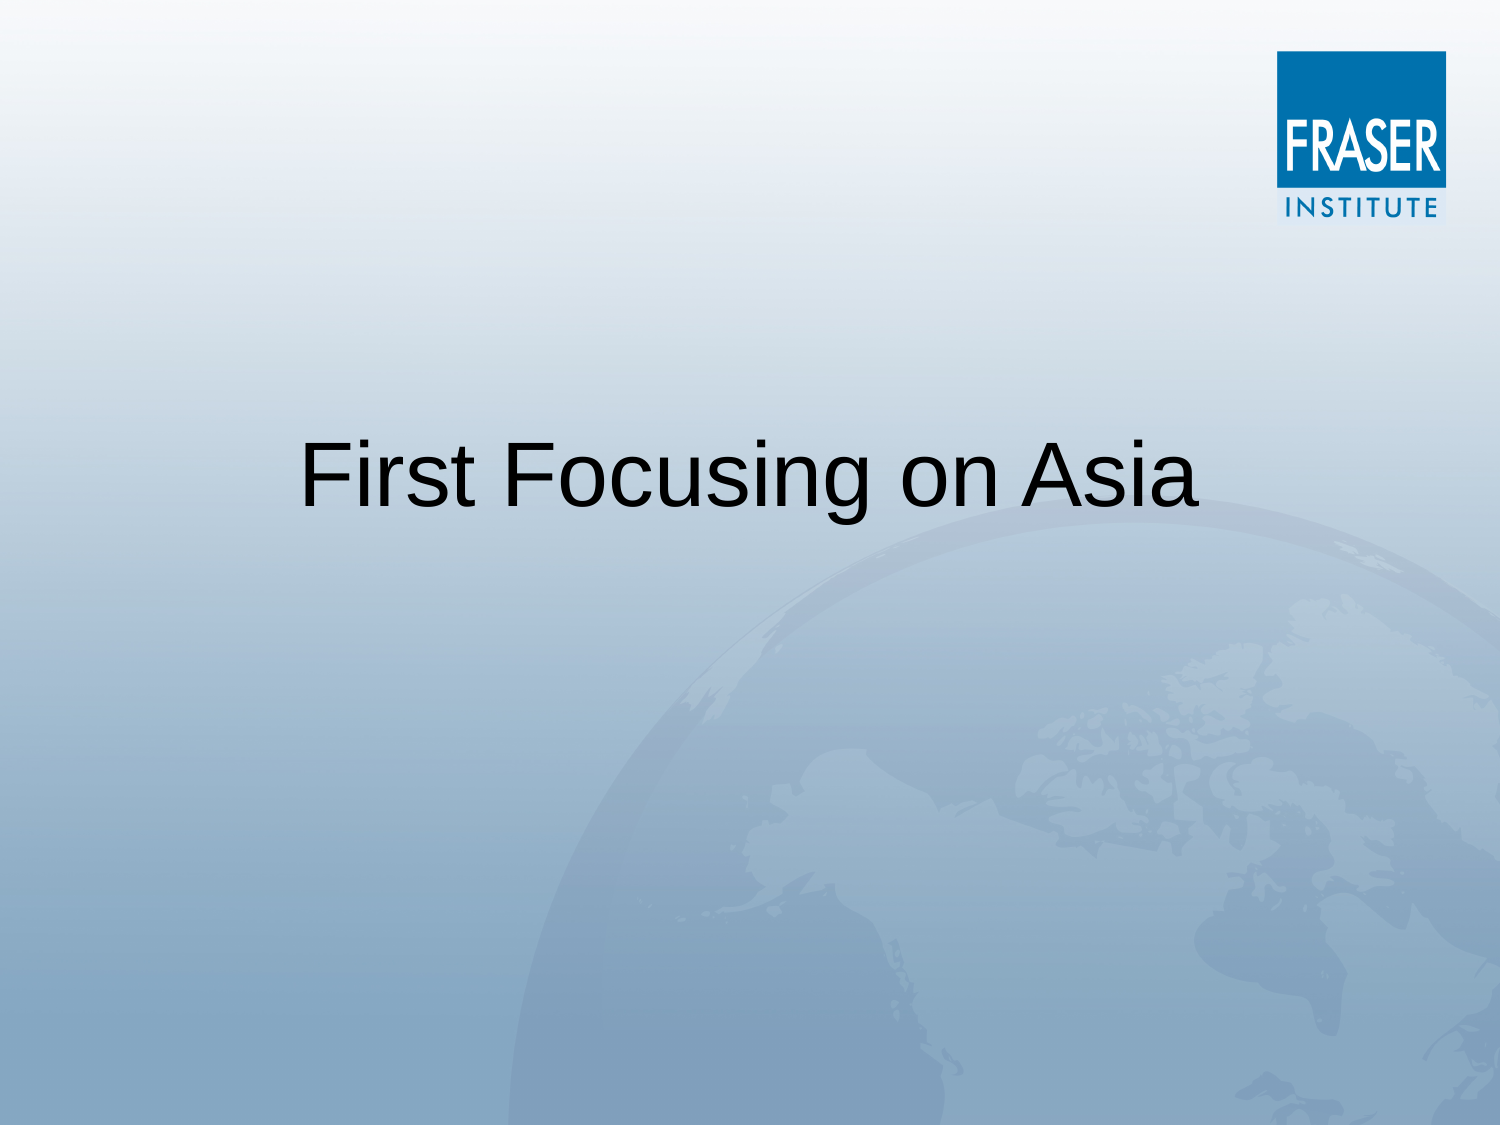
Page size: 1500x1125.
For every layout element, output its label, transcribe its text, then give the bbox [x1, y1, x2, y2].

title First Focusing on Asia [112, 349, 1388, 591]
picture [0, 0, 1500, 1125]
